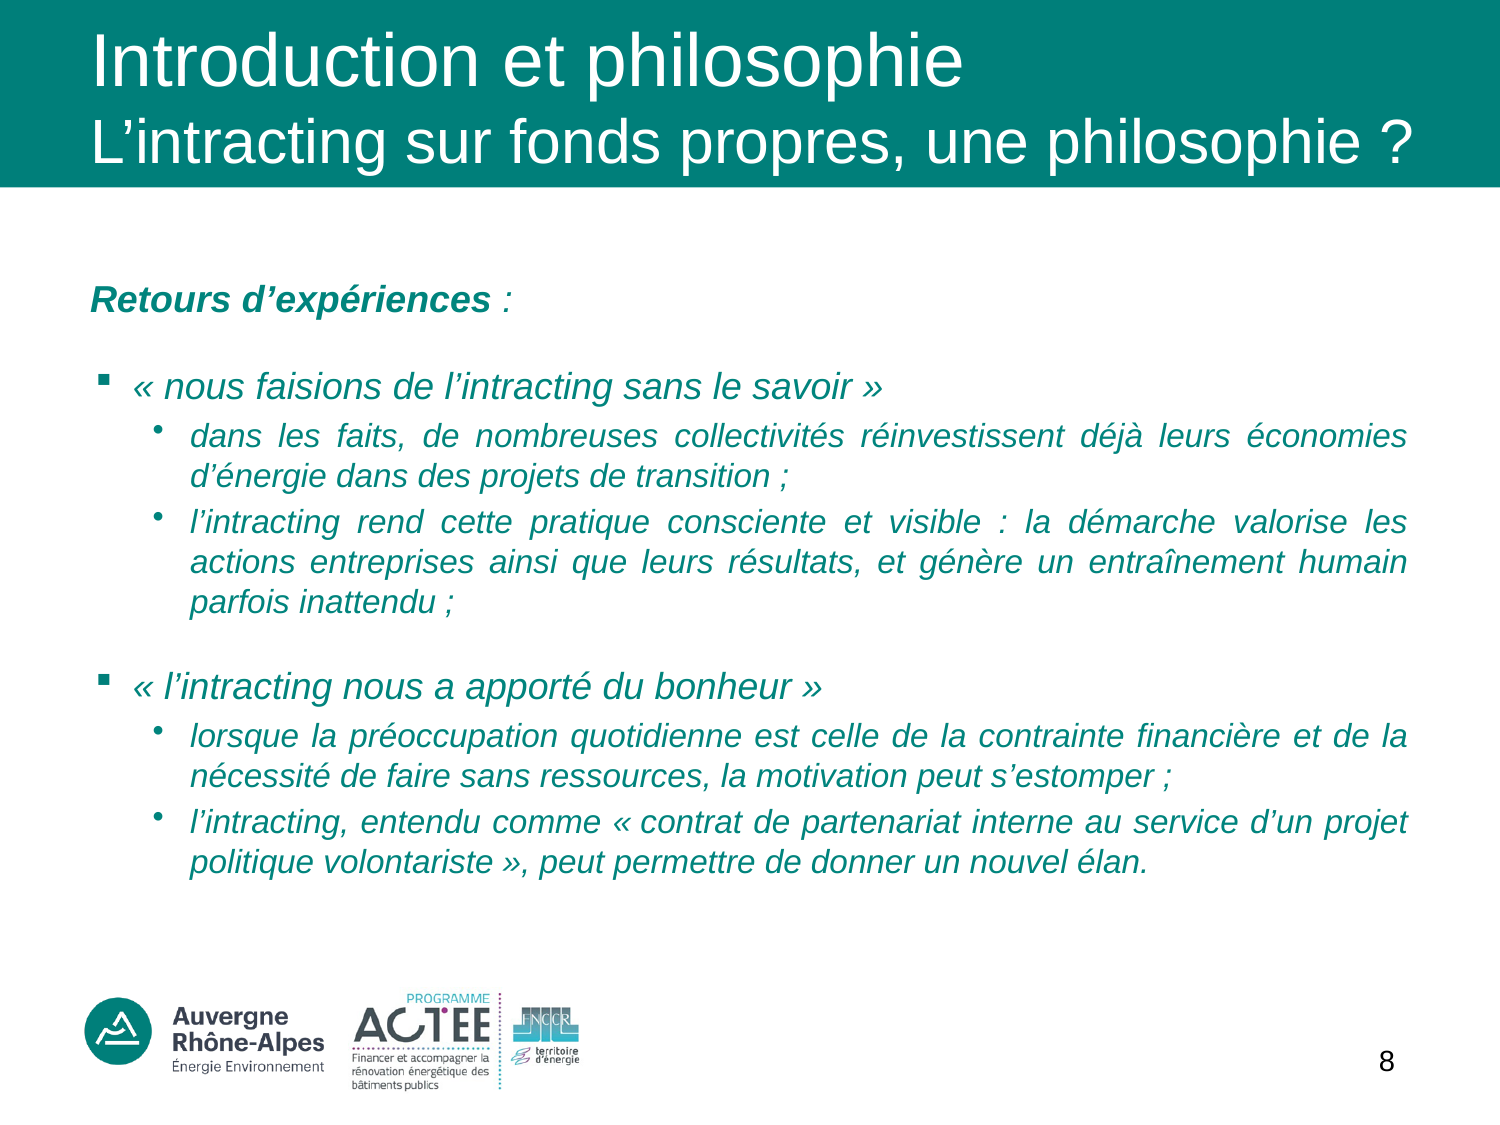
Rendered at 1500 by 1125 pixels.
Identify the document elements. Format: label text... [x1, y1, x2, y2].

picture [76, 987, 337, 1085]
title Introduction et philosophie L’intracting sur fonds propres, une philosophie ? [74, 0, 1448, 188]
picture [348, 987, 586, 1094]
list Retours d’expériences : « nous faisions de l’intracting sans le savoir » dans les faits, de nombreuses collectivités réinvestissent déjà leurs économies d’énergie dans des projets de transition ; l’intracting rend cette pratique consciente et visible : la démarche valorise les actions entreprises ainsi que leurs résultats, et génère un entraînement humain parfois inattendu ; « l’intracting nous a apporté du bonheur » lorsque la préoccupation quotidienne est celle de la contrainte financière et de la nécessité de faire sans ressources, la motivation peut s’estomper ; l’intracting, entendu comme « contrat de partenariat interne au service d’un projet politique volontariste », peut permettre de donner un nouvel élan. [74, 266, 1426, 977]
